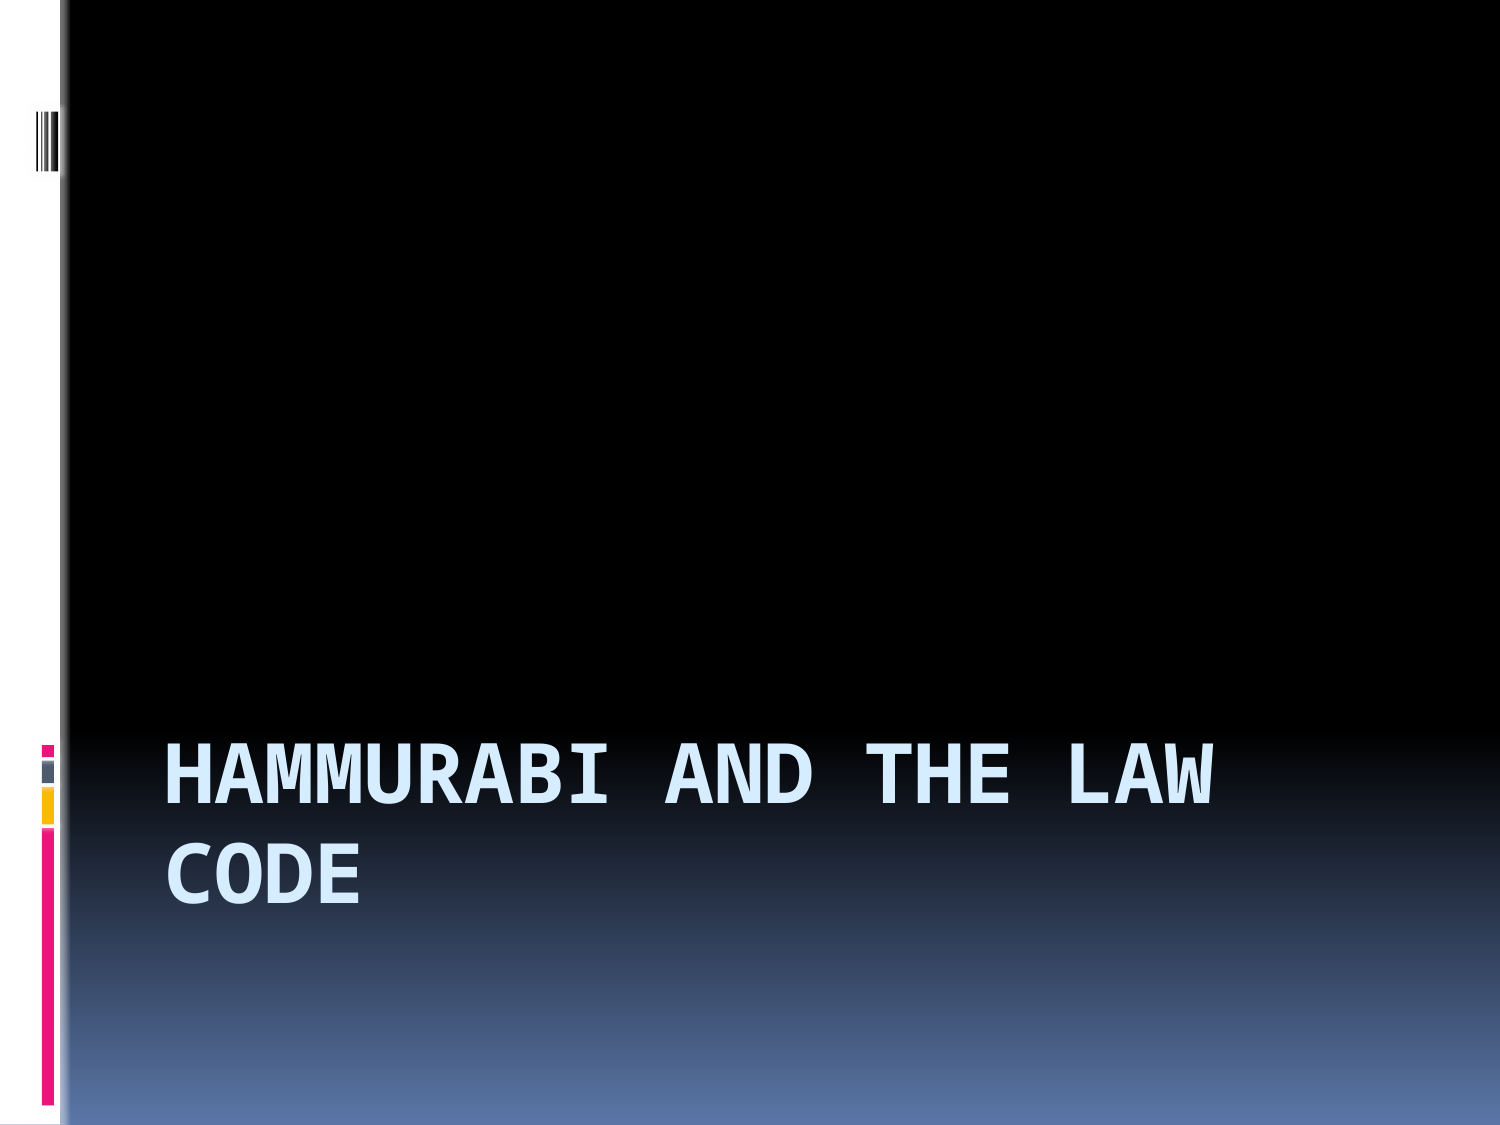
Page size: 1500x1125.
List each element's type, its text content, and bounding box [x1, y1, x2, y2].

title Hammurabi and the Law Code [150, 712, 1425, 1037]
